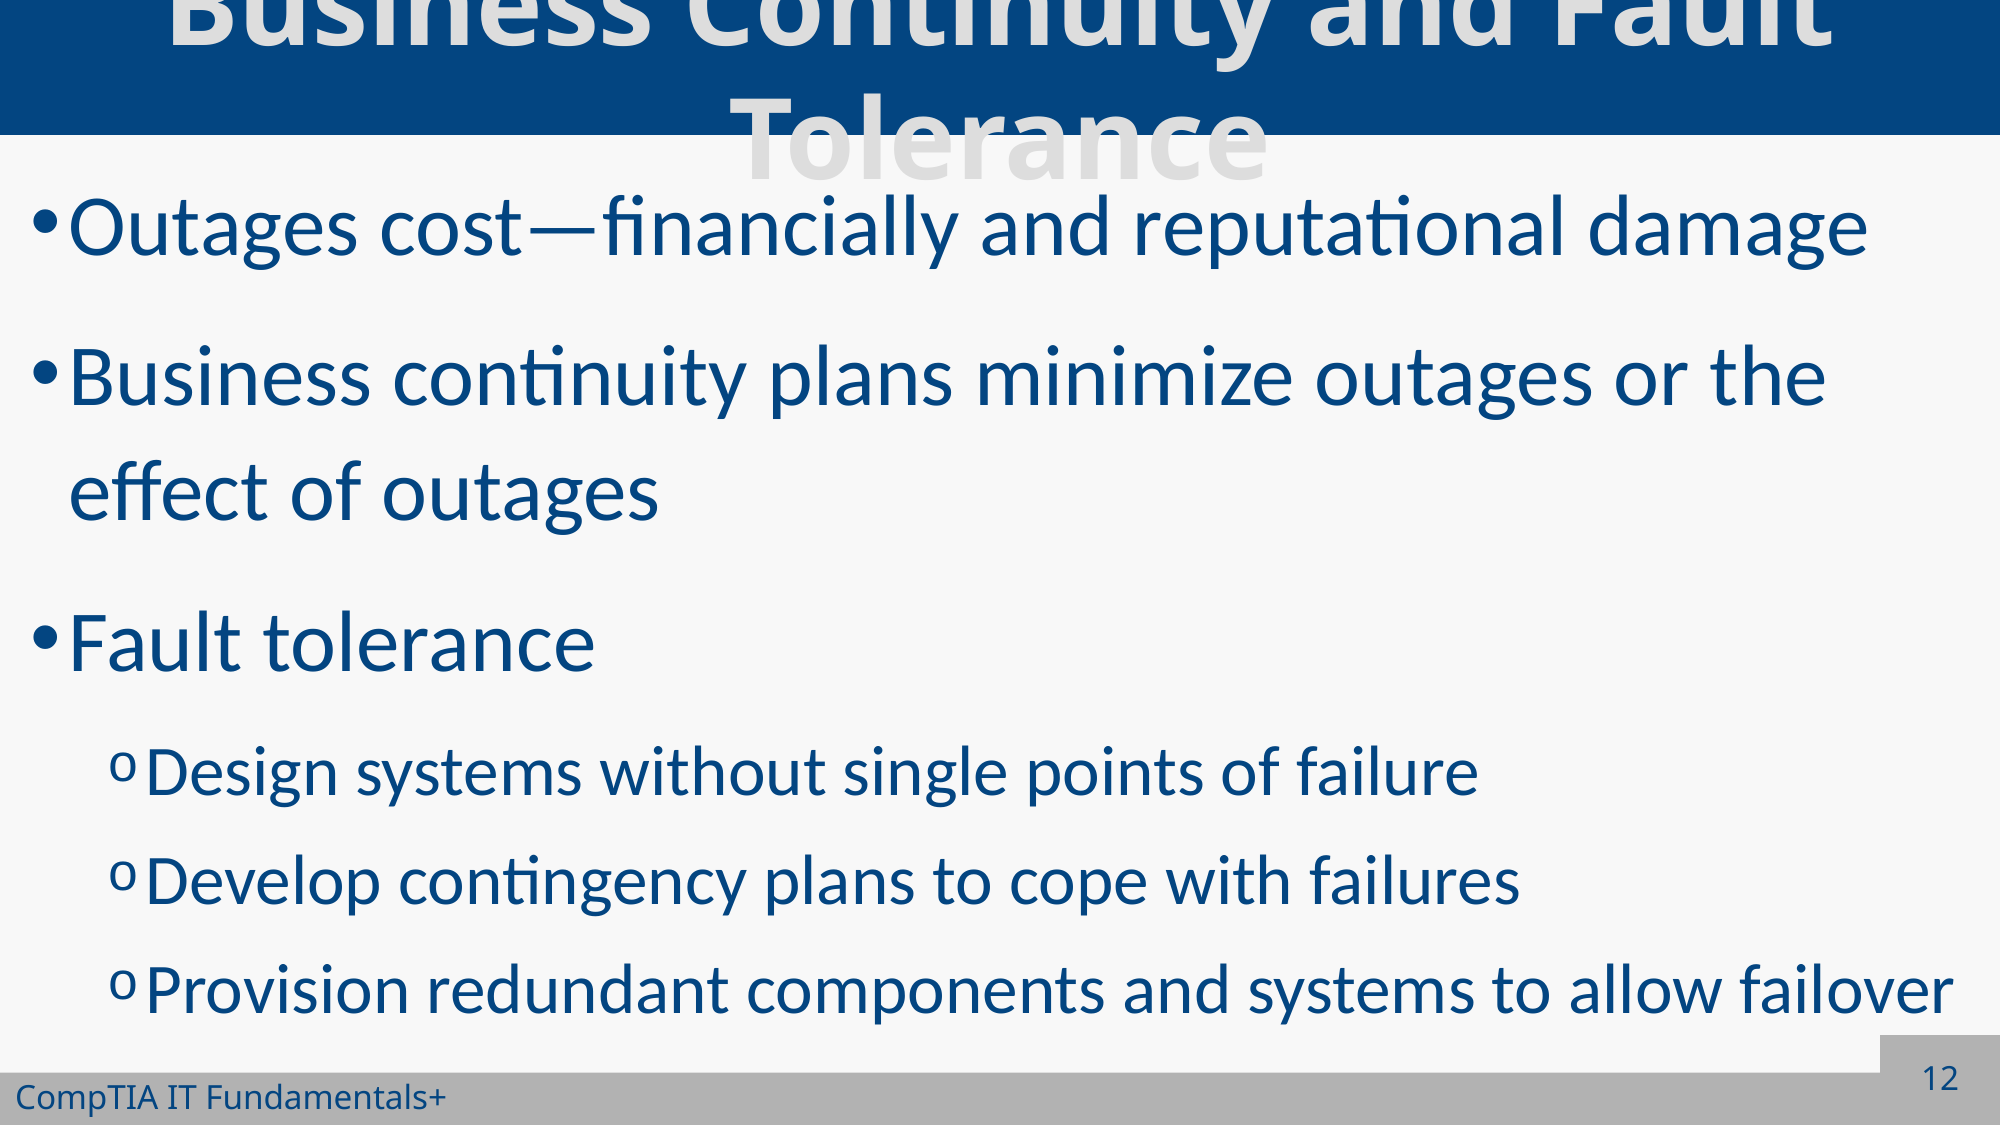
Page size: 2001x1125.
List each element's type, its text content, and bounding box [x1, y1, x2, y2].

list Outages cost—financially and reputational damage Business continuity plans minimize outages or the effect of outages Fault tolerance Design systems without single points of failure Develop contingency plans to cope with failures Provision redundant components and systems to allow failover [15, 149, 1980, 1065]
slide_number 12 [1880, 1035, 2000, 1125]
footer CompTIA IT Fundamentals+ [0, 1072, 1880, 1125]
title Business Continuity and Fault Tolerance [0, 0, 2000, 135]
